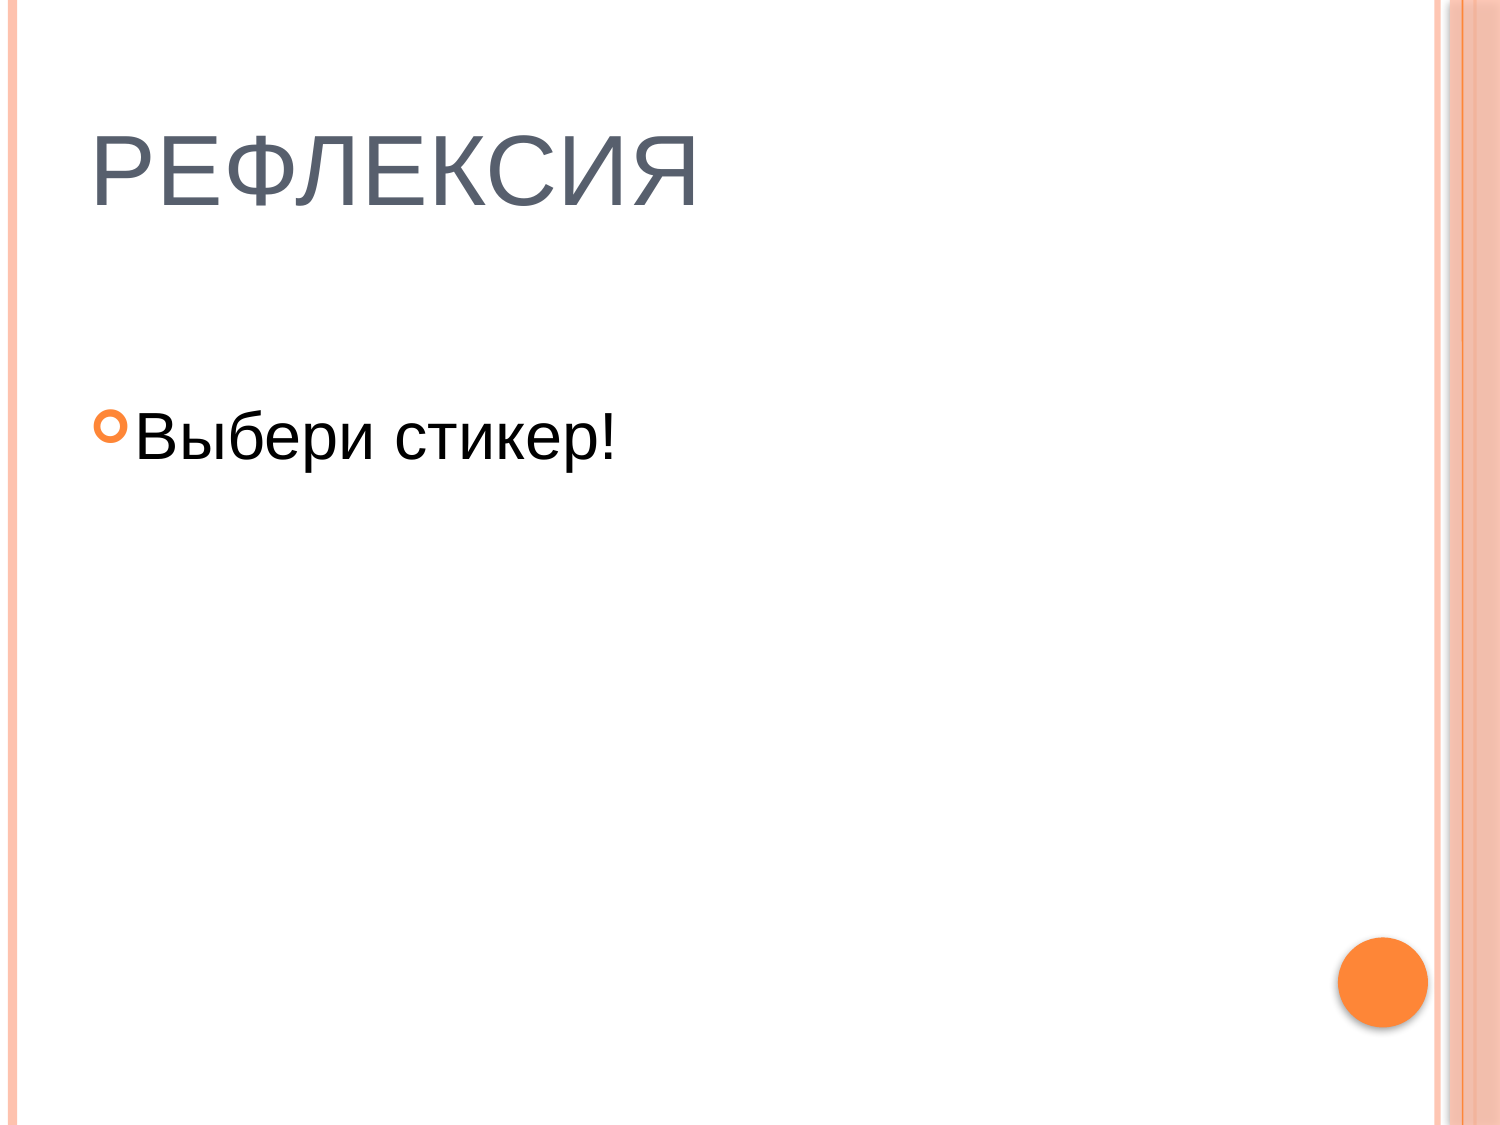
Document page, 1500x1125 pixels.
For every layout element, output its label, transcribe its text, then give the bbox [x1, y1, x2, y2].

title Рефлексия [75, 45, 1300, 233]
list Выбери стикер! [75, 385, 1300, 1062]
